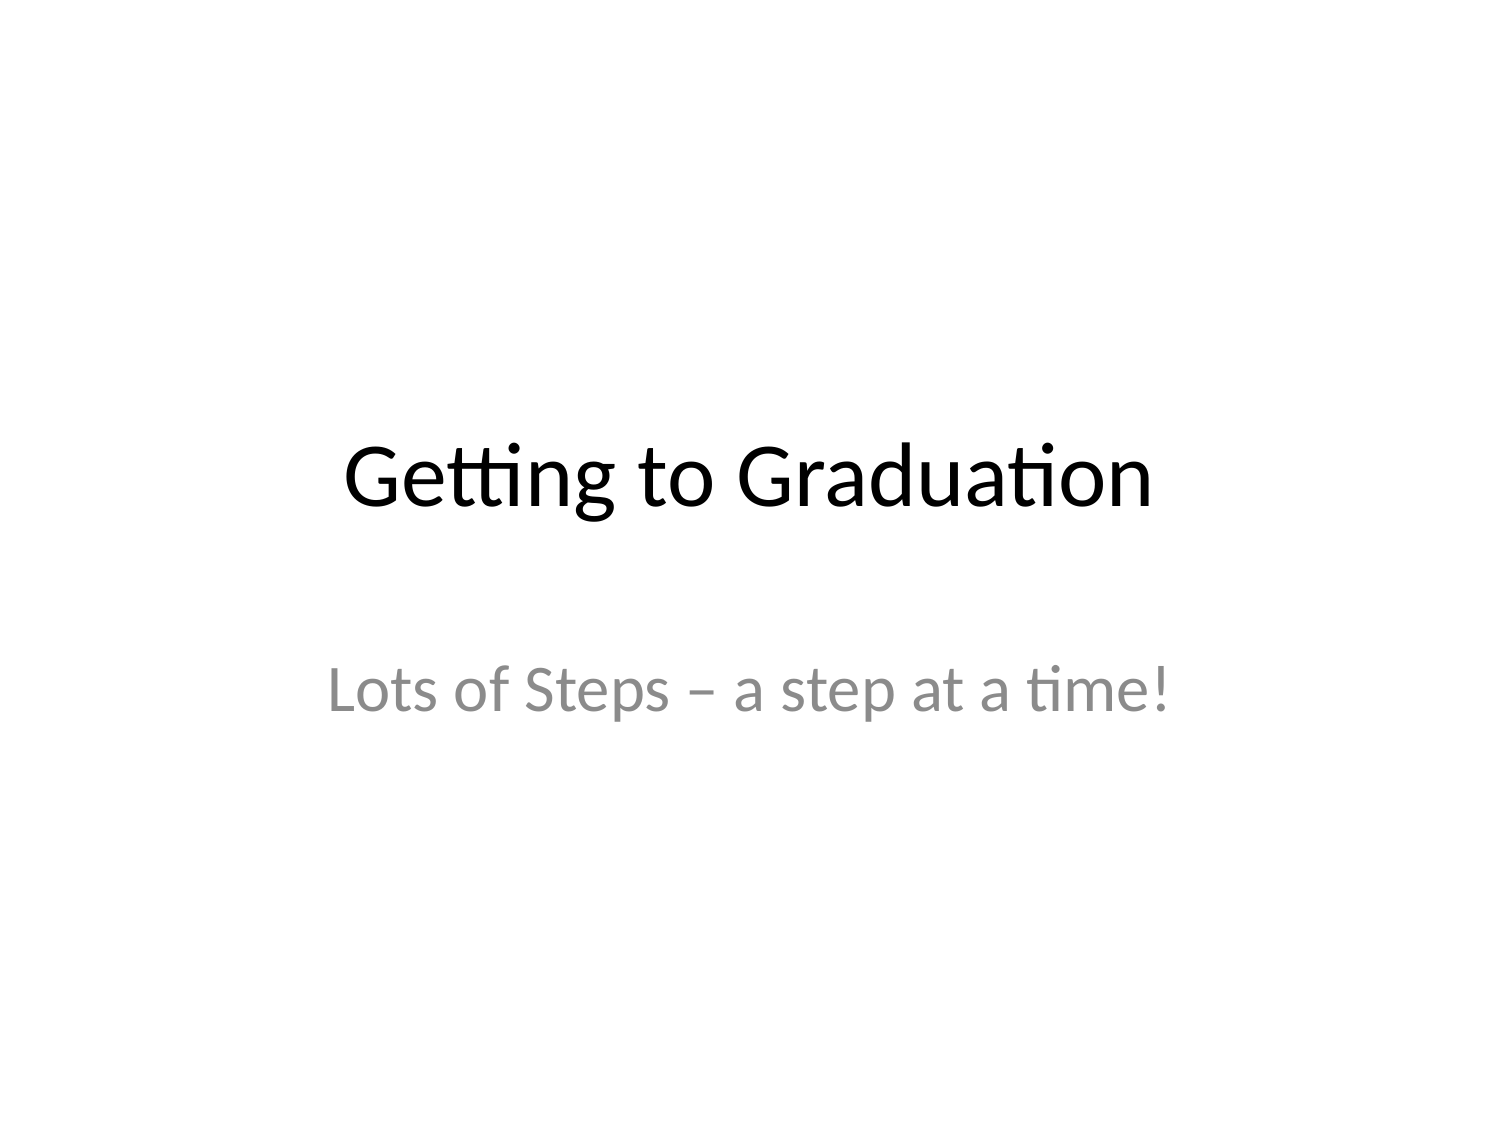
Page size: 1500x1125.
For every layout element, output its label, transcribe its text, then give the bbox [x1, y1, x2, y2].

subtitle Lots of Steps – a step at a time! [225, 637, 1275, 925]
title Getting to Graduation [112, 349, 1388, 591]
